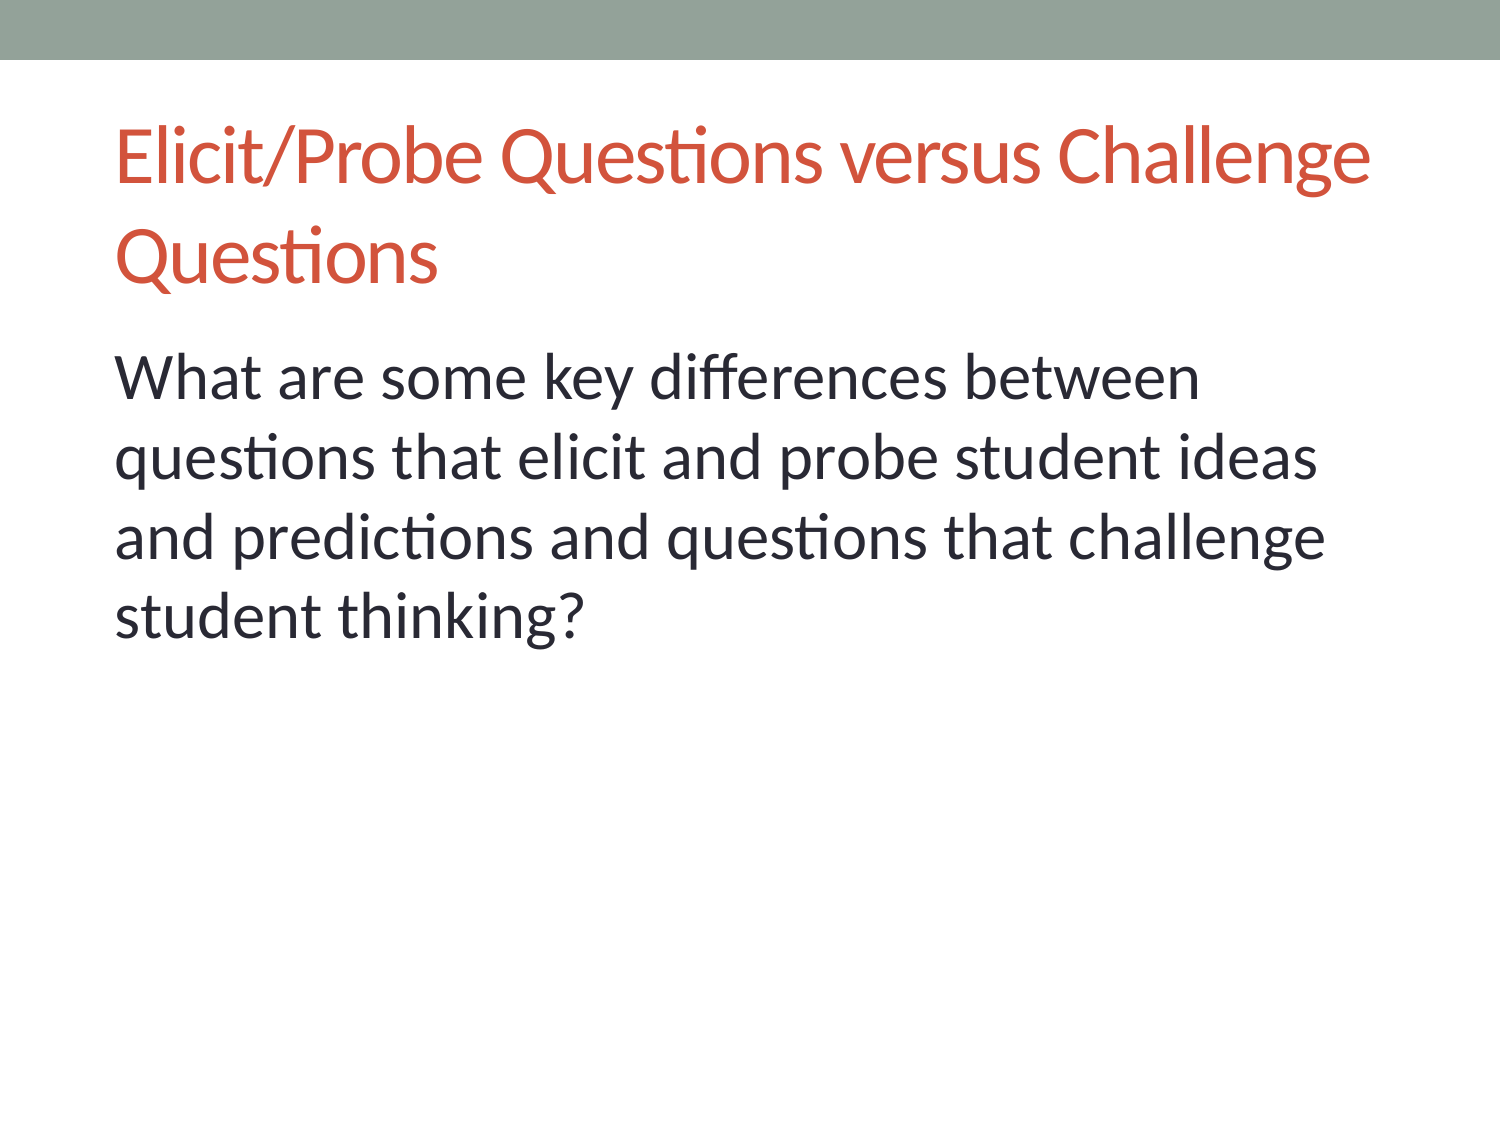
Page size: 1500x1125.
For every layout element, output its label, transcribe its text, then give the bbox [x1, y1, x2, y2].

list What are some key differences between questions that elicit and probe student ideas and predictions and questions that challenge student thinking? [99, 324, 1418, 1013]
title Elicit/Probe Questions versus Challenge Questions [99, 87, 1438, 313]
